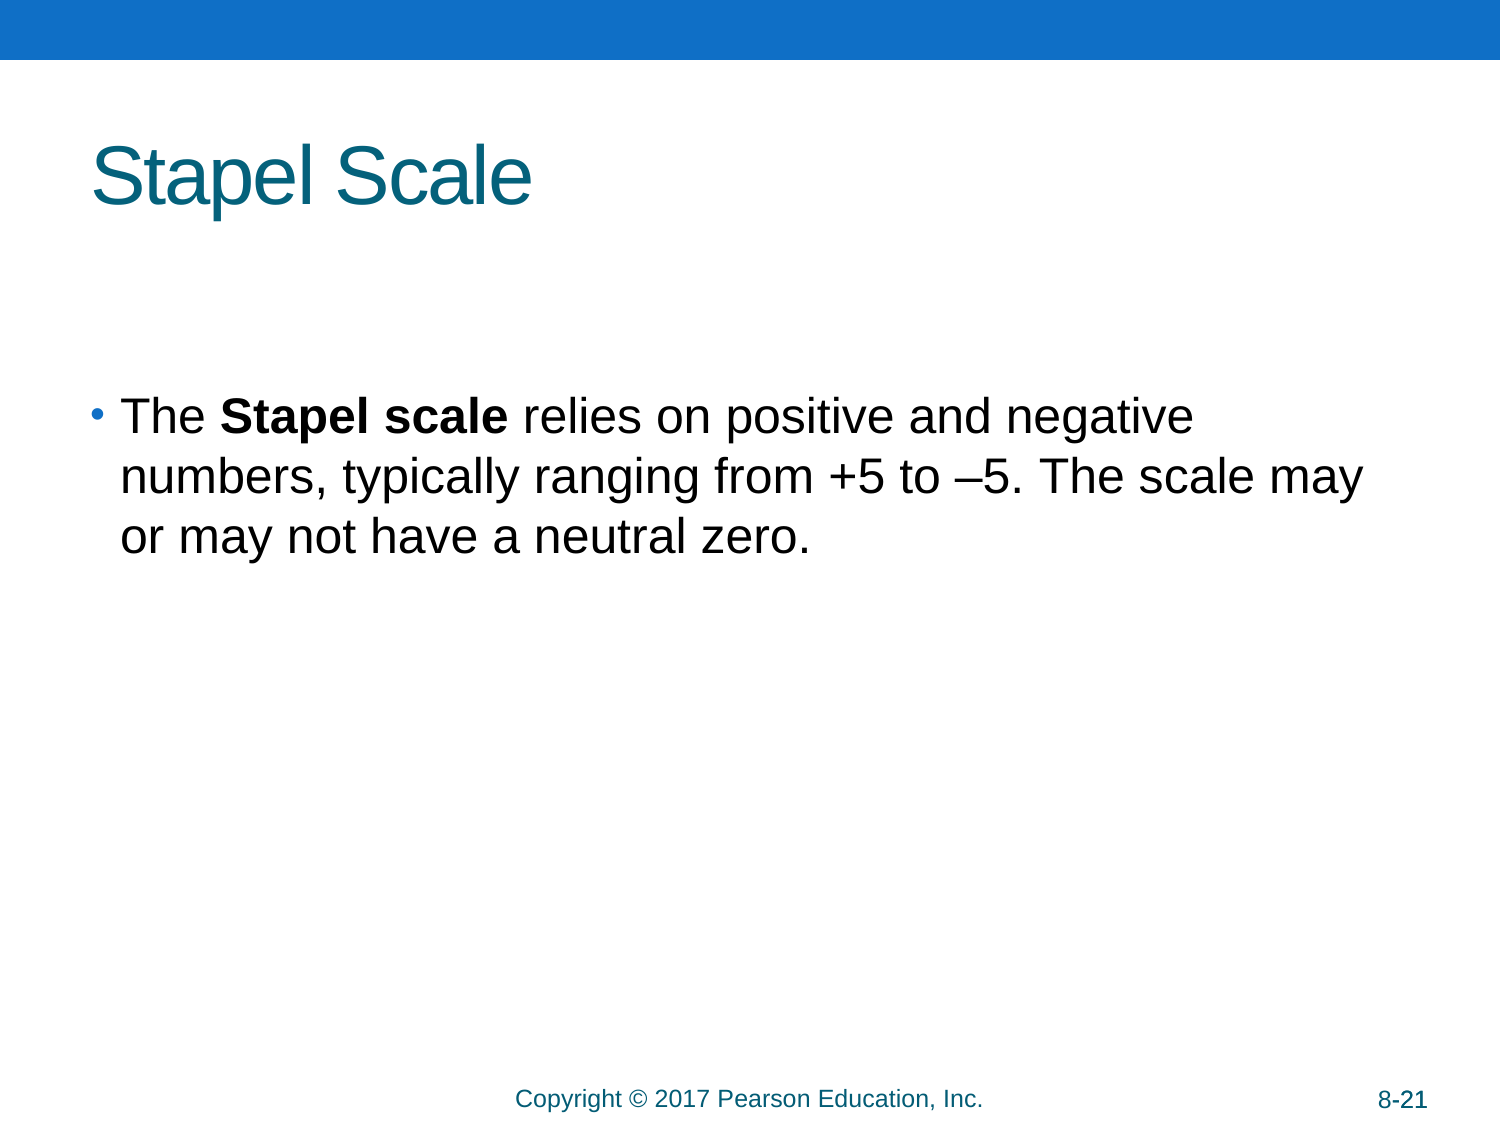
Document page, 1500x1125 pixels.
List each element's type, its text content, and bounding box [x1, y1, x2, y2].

title Stapel Scale [75, 90, 1425, 253]
list The Stapel scale relies on positive and negative numbers, typically ranging from +5 to –5. The scale may or may not have a neutral zero. [75, 376, 1425, 1125]
